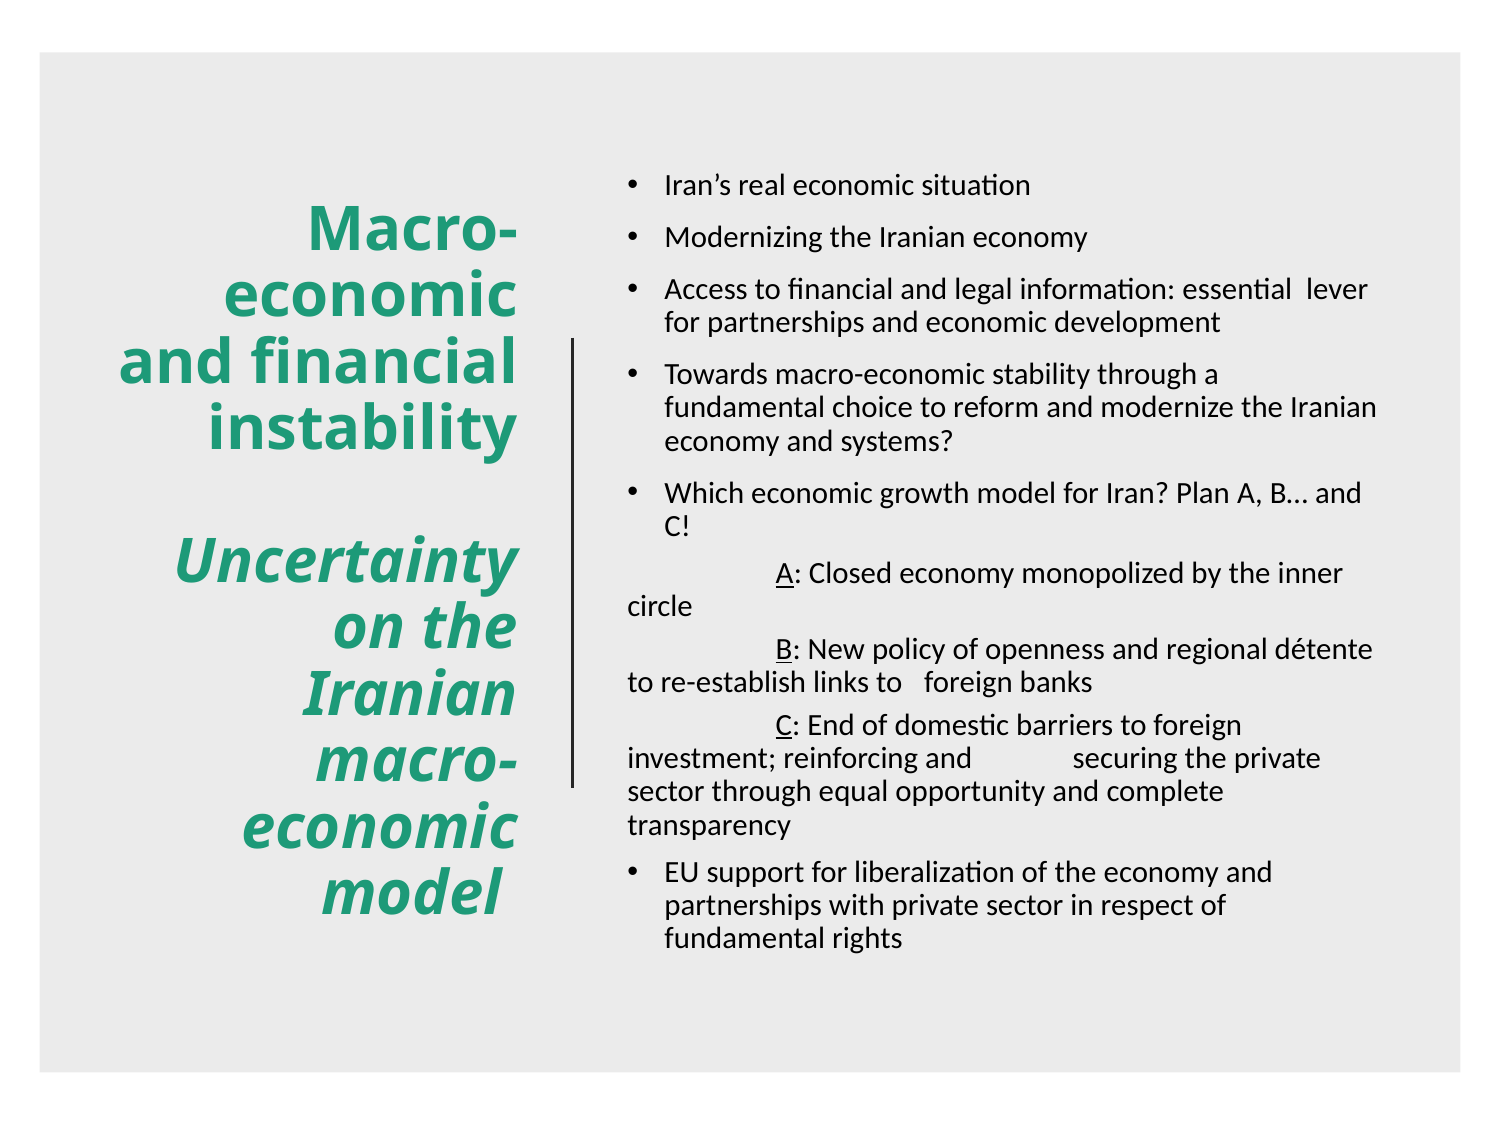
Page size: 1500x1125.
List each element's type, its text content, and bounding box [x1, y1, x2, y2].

list Iran’s real economic situation Modernizing the Iranian economy Access to financial and legal information: essential lever for partnerships and economic development Towards macro-economic stability through a fundamental choice to reform and modernize the Iranian economy and systems? Which economic growth model for Iran? Plan A, B… and C! A: Closed economy monopolized by the inner circle B: New policy of openness and regional détente to re-establish links to foreign banks C: End of domestic barriers to foreign investment; reinforcing and securing the private sector through equal opportunity and complete transparency EU support for liberalization of the economy and partnerships with private sector in respect of fundamental rights [612, 158, 1397, 967]
text_box [38, 51, 1461, 1073]
title Macro-economic and financial instability Uncertainty on the Iranian macro-economic model [103, 158, 533, 967]
